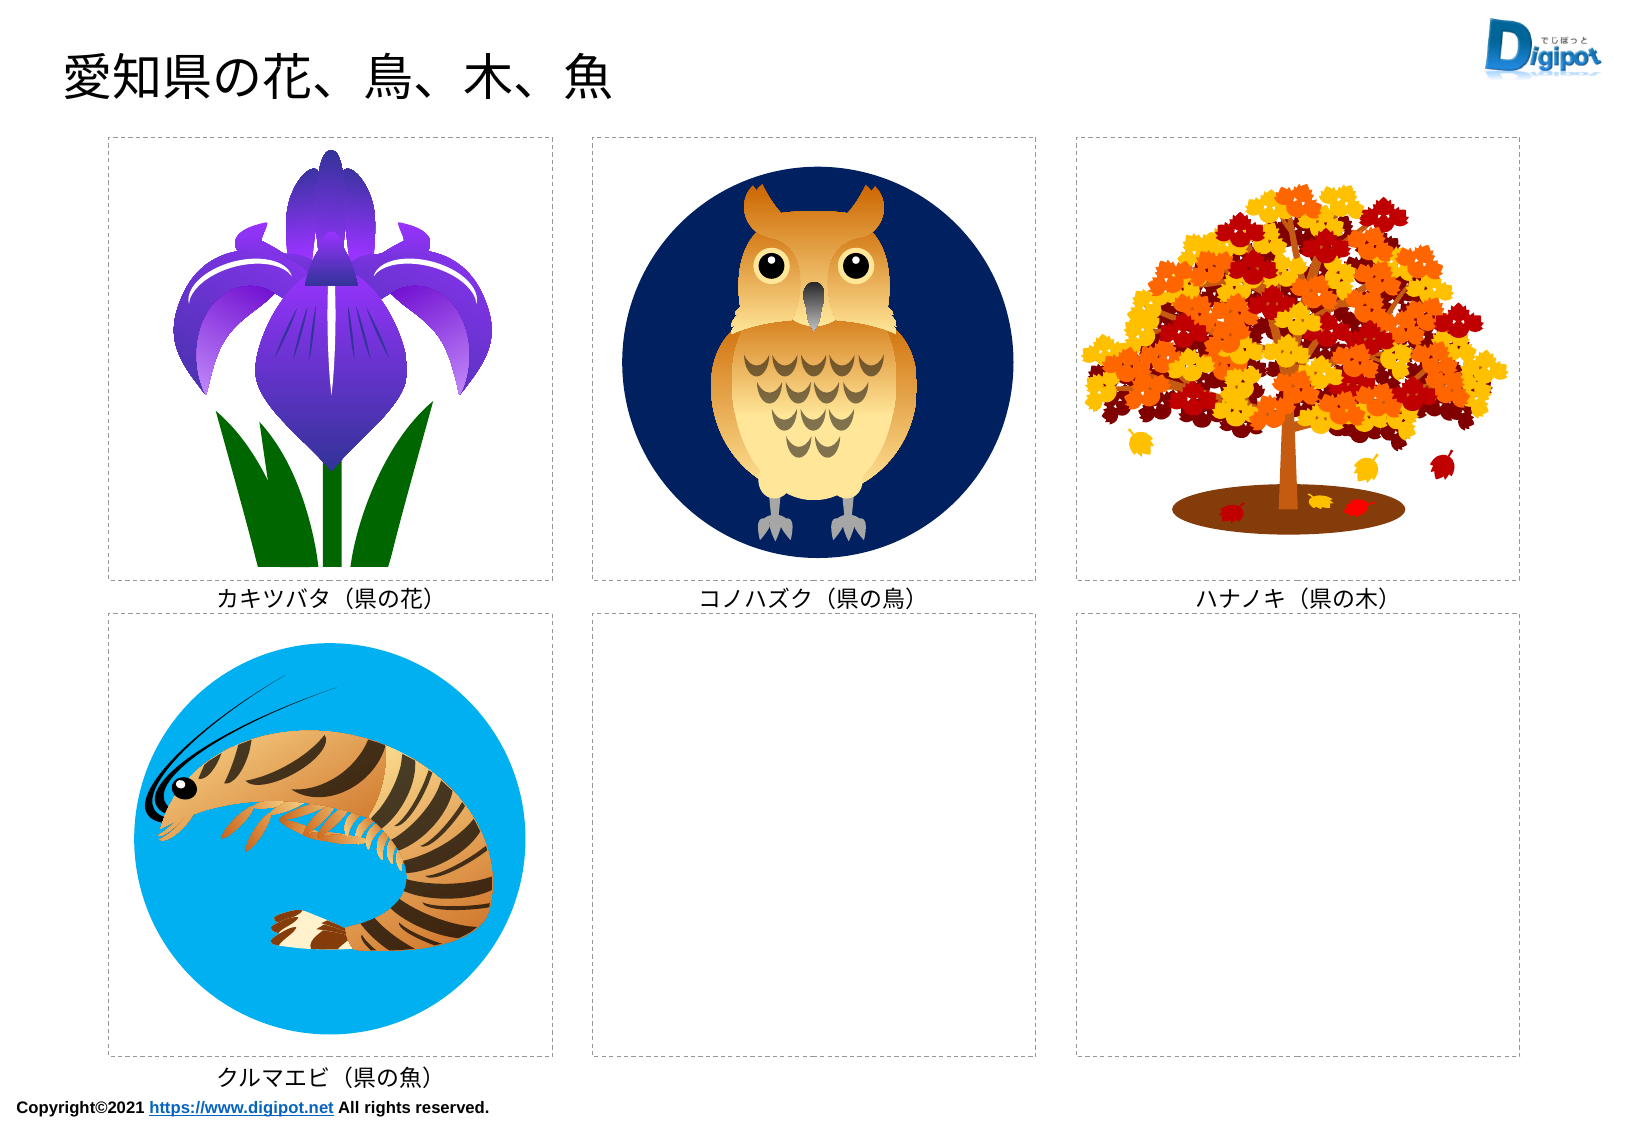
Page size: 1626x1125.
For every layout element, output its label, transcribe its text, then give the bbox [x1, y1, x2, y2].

text_box ハナノキ（県の木） [1071, 577, 1525, 620]
text_box 愛知県の花、鳥、木、魚 [48, 38, 628, 113]
picture [1485, 18, 1602, 82]
text_box コノハズク（県の鳥） [587, 577, 1041, 620]
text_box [126, 716, 500, 966]
text_box カキツバタ（県の花） [104, 577, 558, 620]
text_box [621, 197, 711, 528]
text_box [917, 192, 1015, 533]
text_box [737, 542, 898, 560]
text_box [179, 966, 480, 1036]
text_box [500, 740, 527, 938]
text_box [1080, 182, 1510, 535]
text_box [711, 183, 917, 542]
text_box クルマエビ（県の魚） [104, 1056, 558, 1099]
text_box [176, 642, 484, 716]
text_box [173, 150, 492, 570]
text_box [737, 165, 899, 183]
